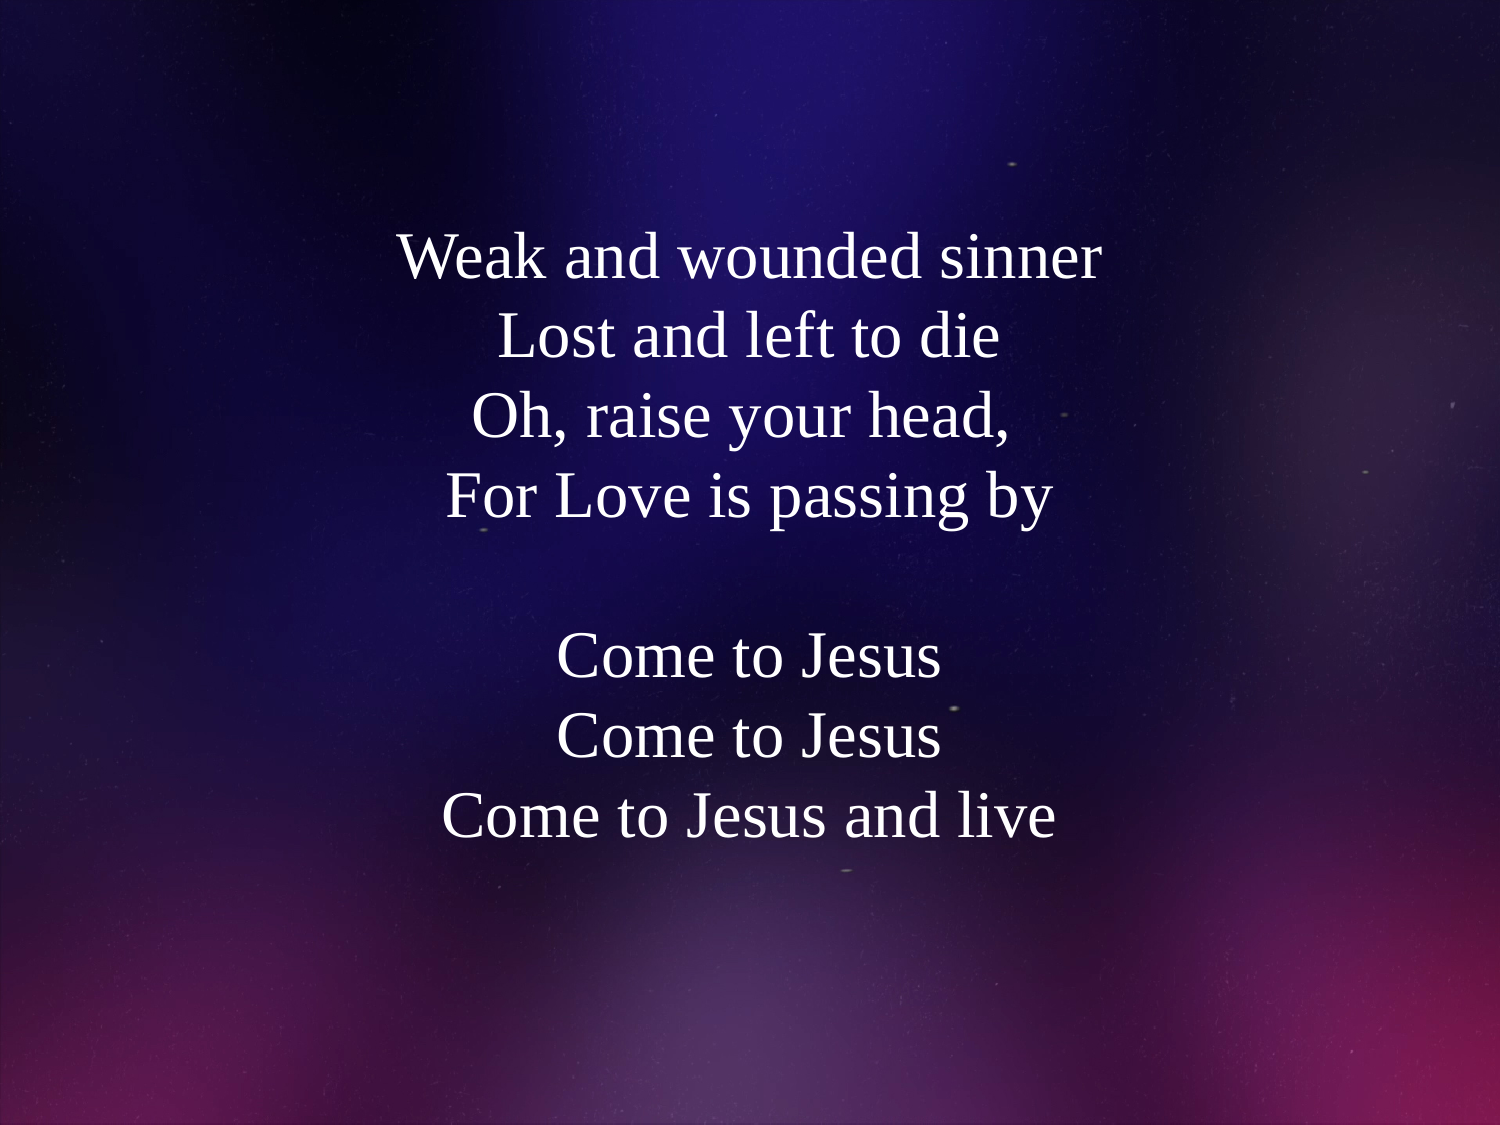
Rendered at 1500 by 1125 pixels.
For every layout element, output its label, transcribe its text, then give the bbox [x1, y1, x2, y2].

picture [0, 0, 1500, 1125]
title Weak and wounded sinner Lost and left to die Oh, raise your head, For Love is passing by Come to Jesus Come to Jesus Come to Jesus and live [112, 437, 1388, 625]
